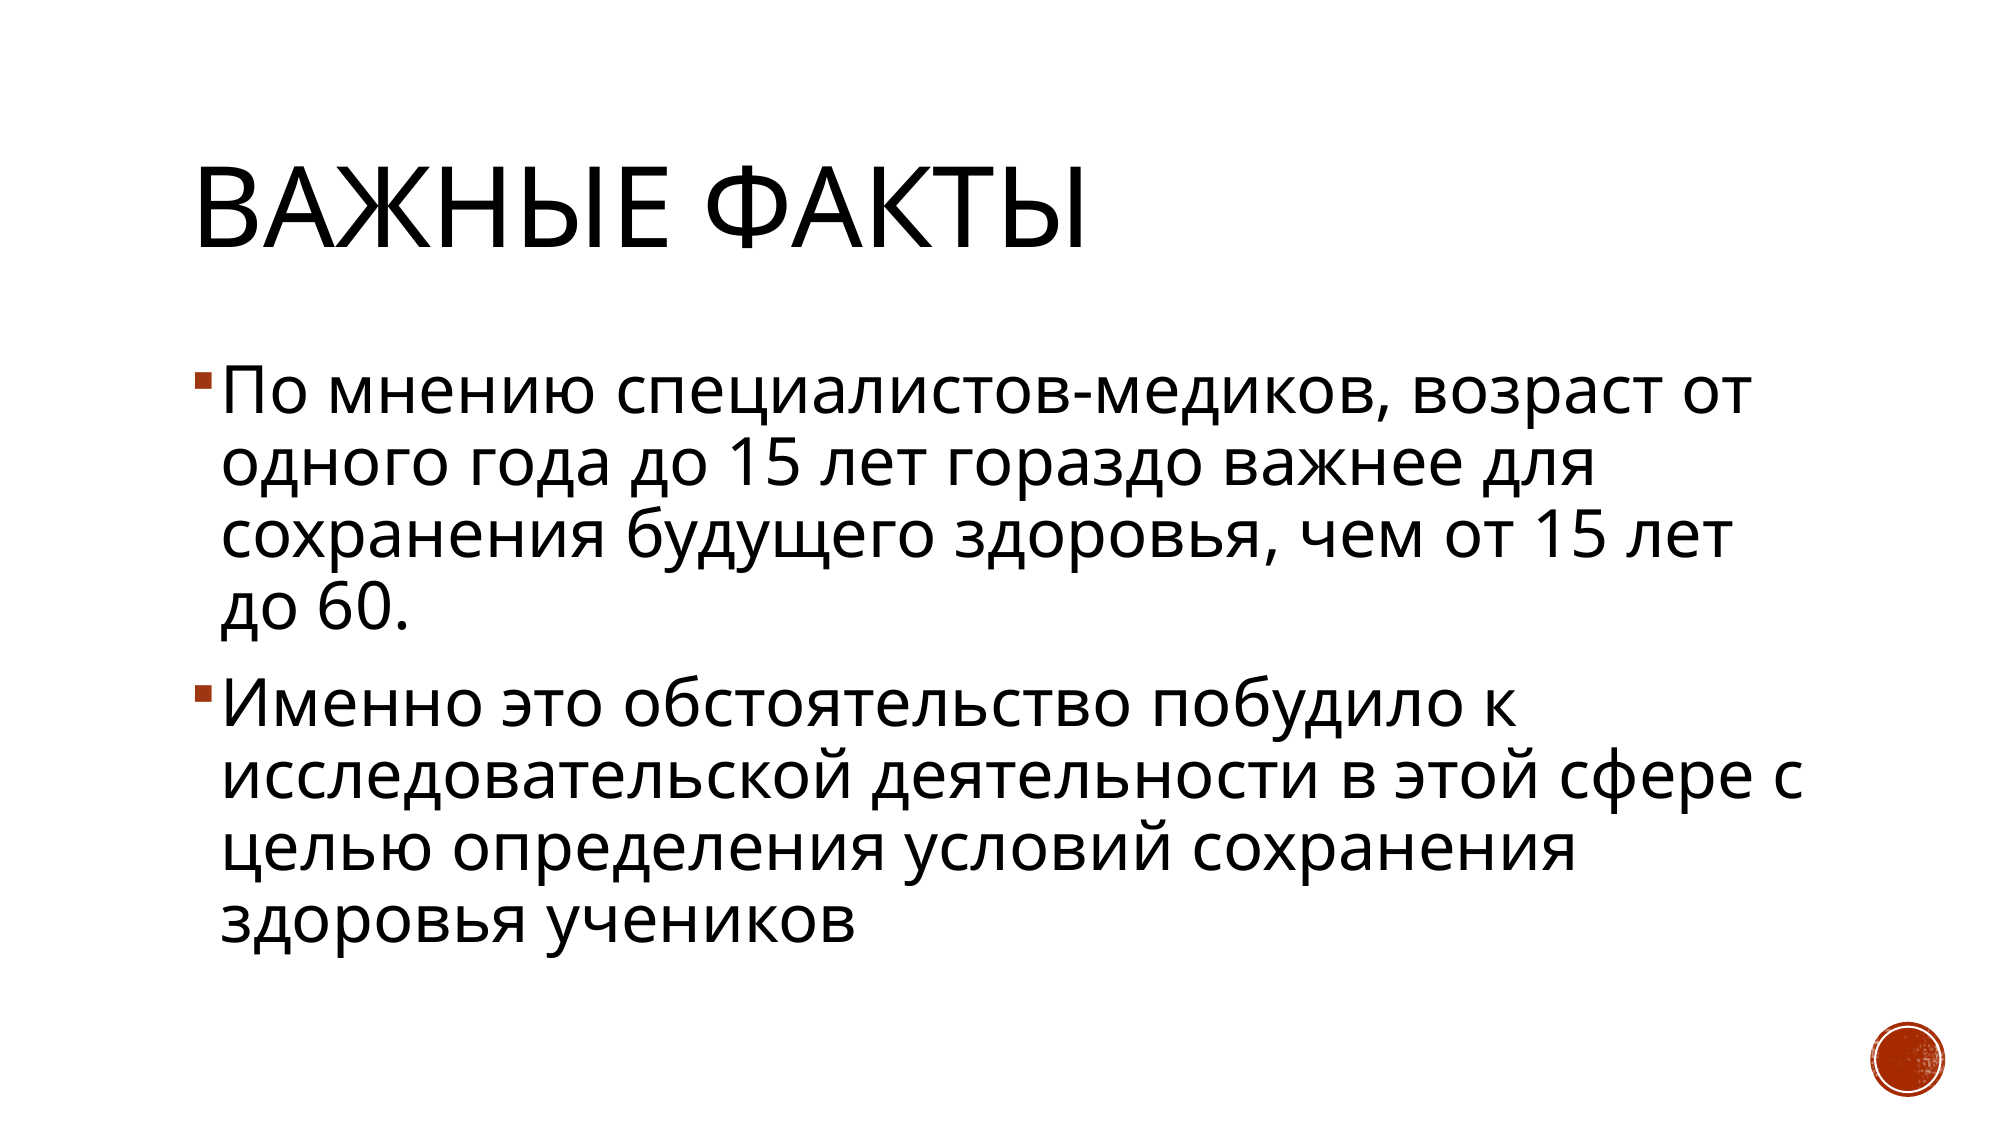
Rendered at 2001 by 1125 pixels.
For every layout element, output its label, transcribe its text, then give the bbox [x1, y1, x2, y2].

title Важные факты [175, 79, 1826, 344]
list По мнению специалистов-медиков, возраст от одного года до 15 лет гораздо важнее для сохранения будущего здоровья, чем от 15 лет до 60. Именно это обстоятельство побудило к исследовательской деятельности в этой сфере с целью определения условий сохранения здоровья учеников [175, 348, 1826, 1013]
